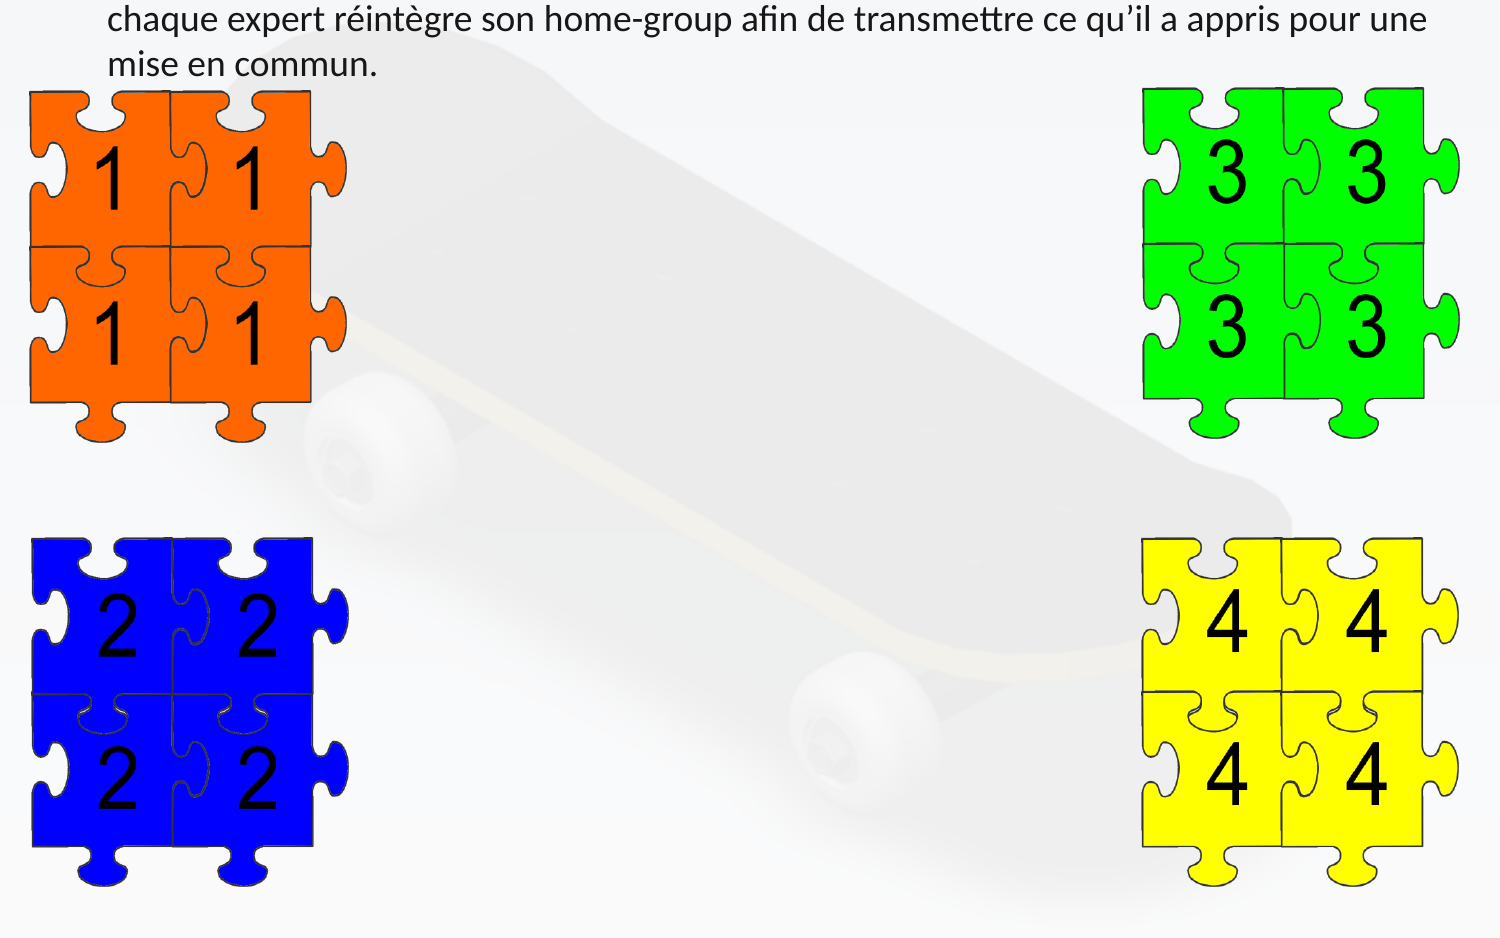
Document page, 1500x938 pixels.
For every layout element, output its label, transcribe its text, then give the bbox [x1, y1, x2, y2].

picture [0, 0, 1500, 938]
text_box chaque expert réintègre son home-group afin de transmettre ce qu’il a appris pour une mise en commun. [92, 0, 1445, 92]
